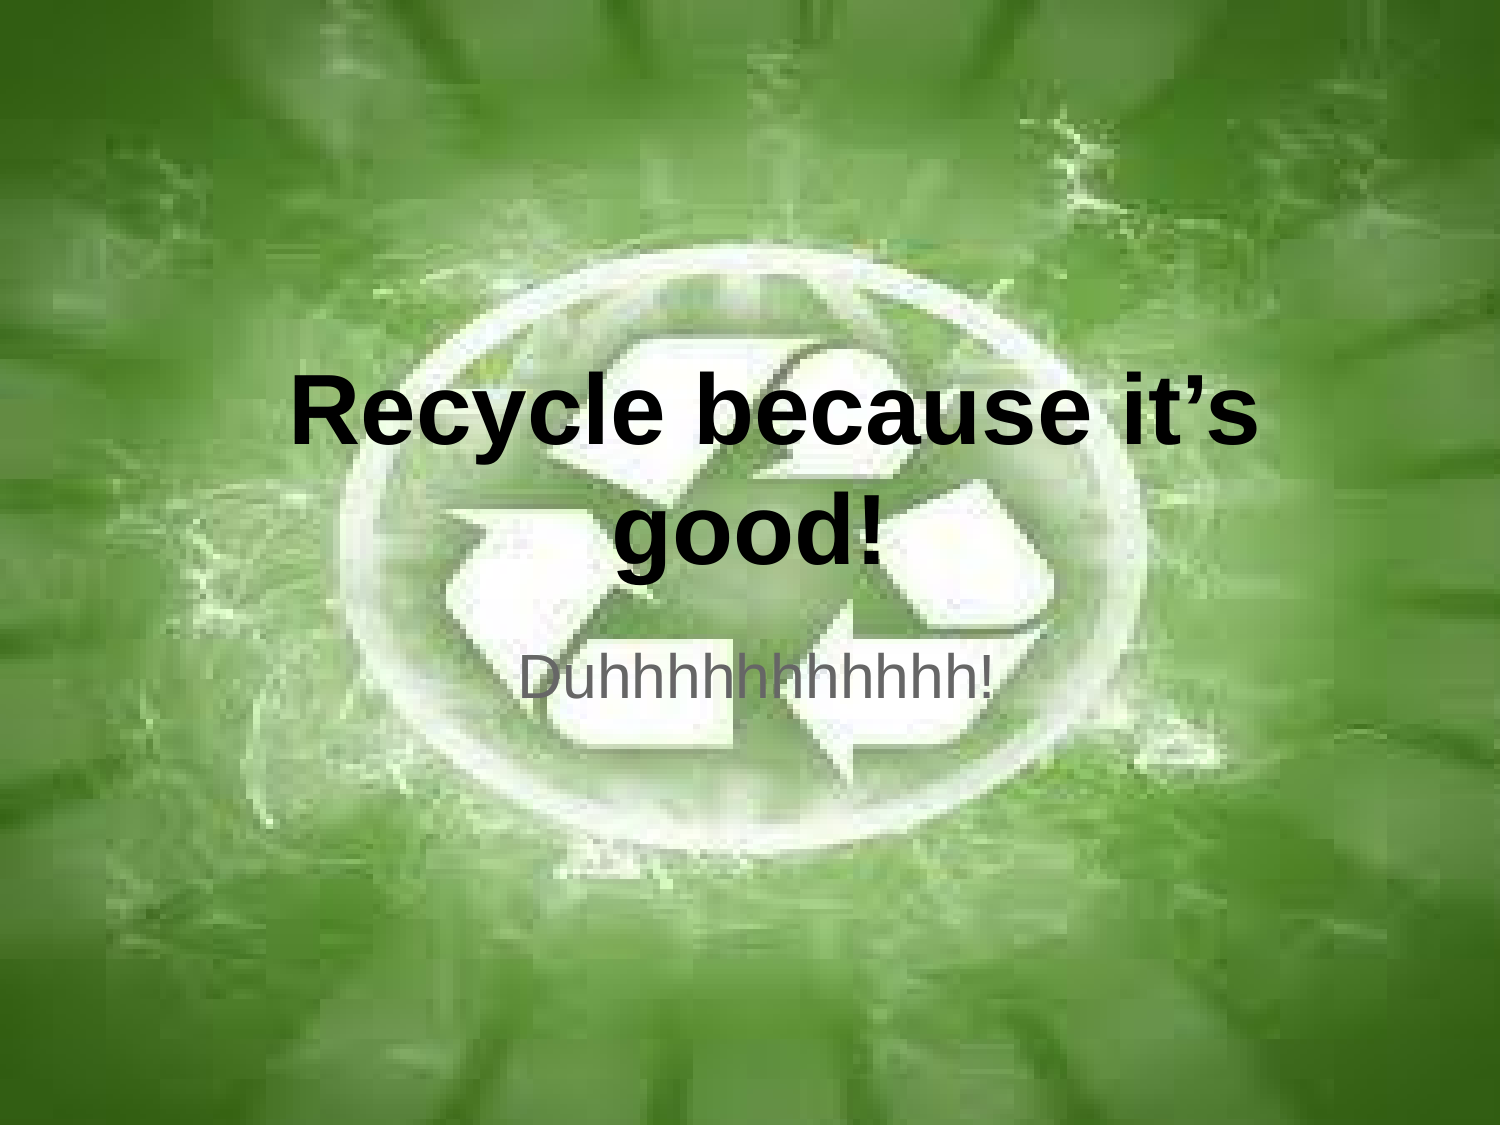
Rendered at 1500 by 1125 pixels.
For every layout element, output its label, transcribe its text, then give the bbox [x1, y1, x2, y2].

picture [0, 0, 1500, 1125]
title Recycle because it’s good! [112, 329, 1388, 600]
subtitle Duhhhhhhhhhhh! [112, 621, 1388, 1125]
